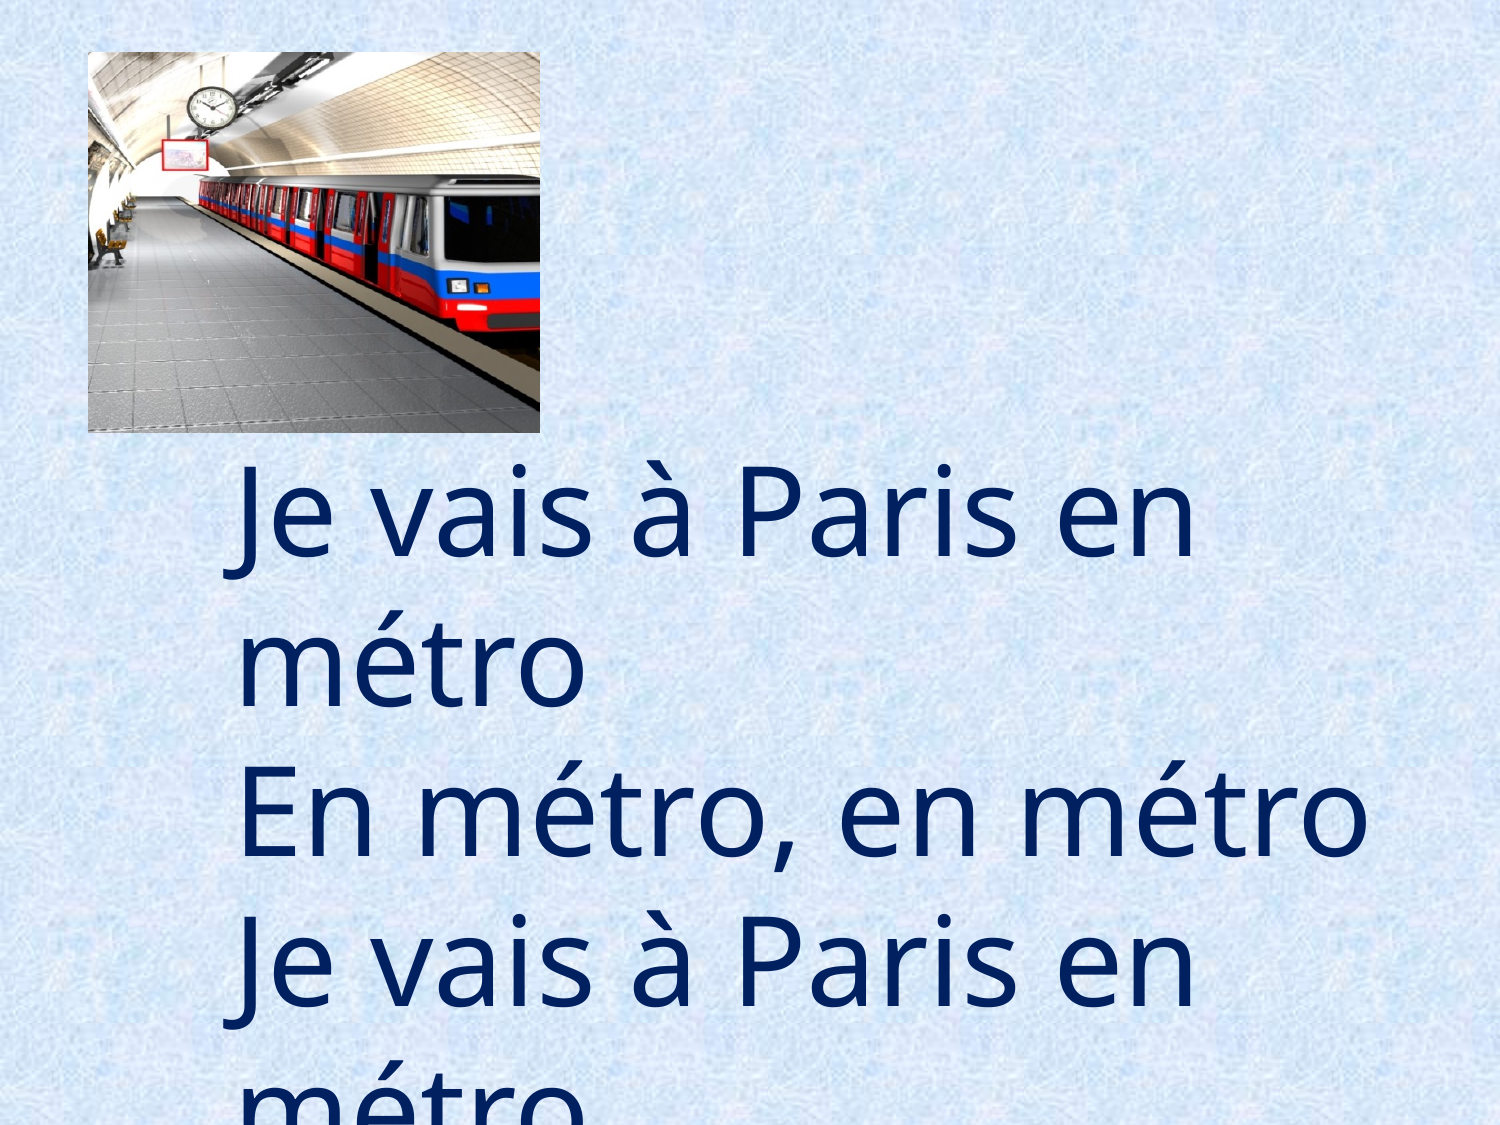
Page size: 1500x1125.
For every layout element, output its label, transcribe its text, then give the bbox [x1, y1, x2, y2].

text_box Je vais à Paris en métro En métro, en métro Je vais à Paris en métro Toute la journée [218, 113, 1435, 1125]
picture [0, 0, 1500, 1125]
